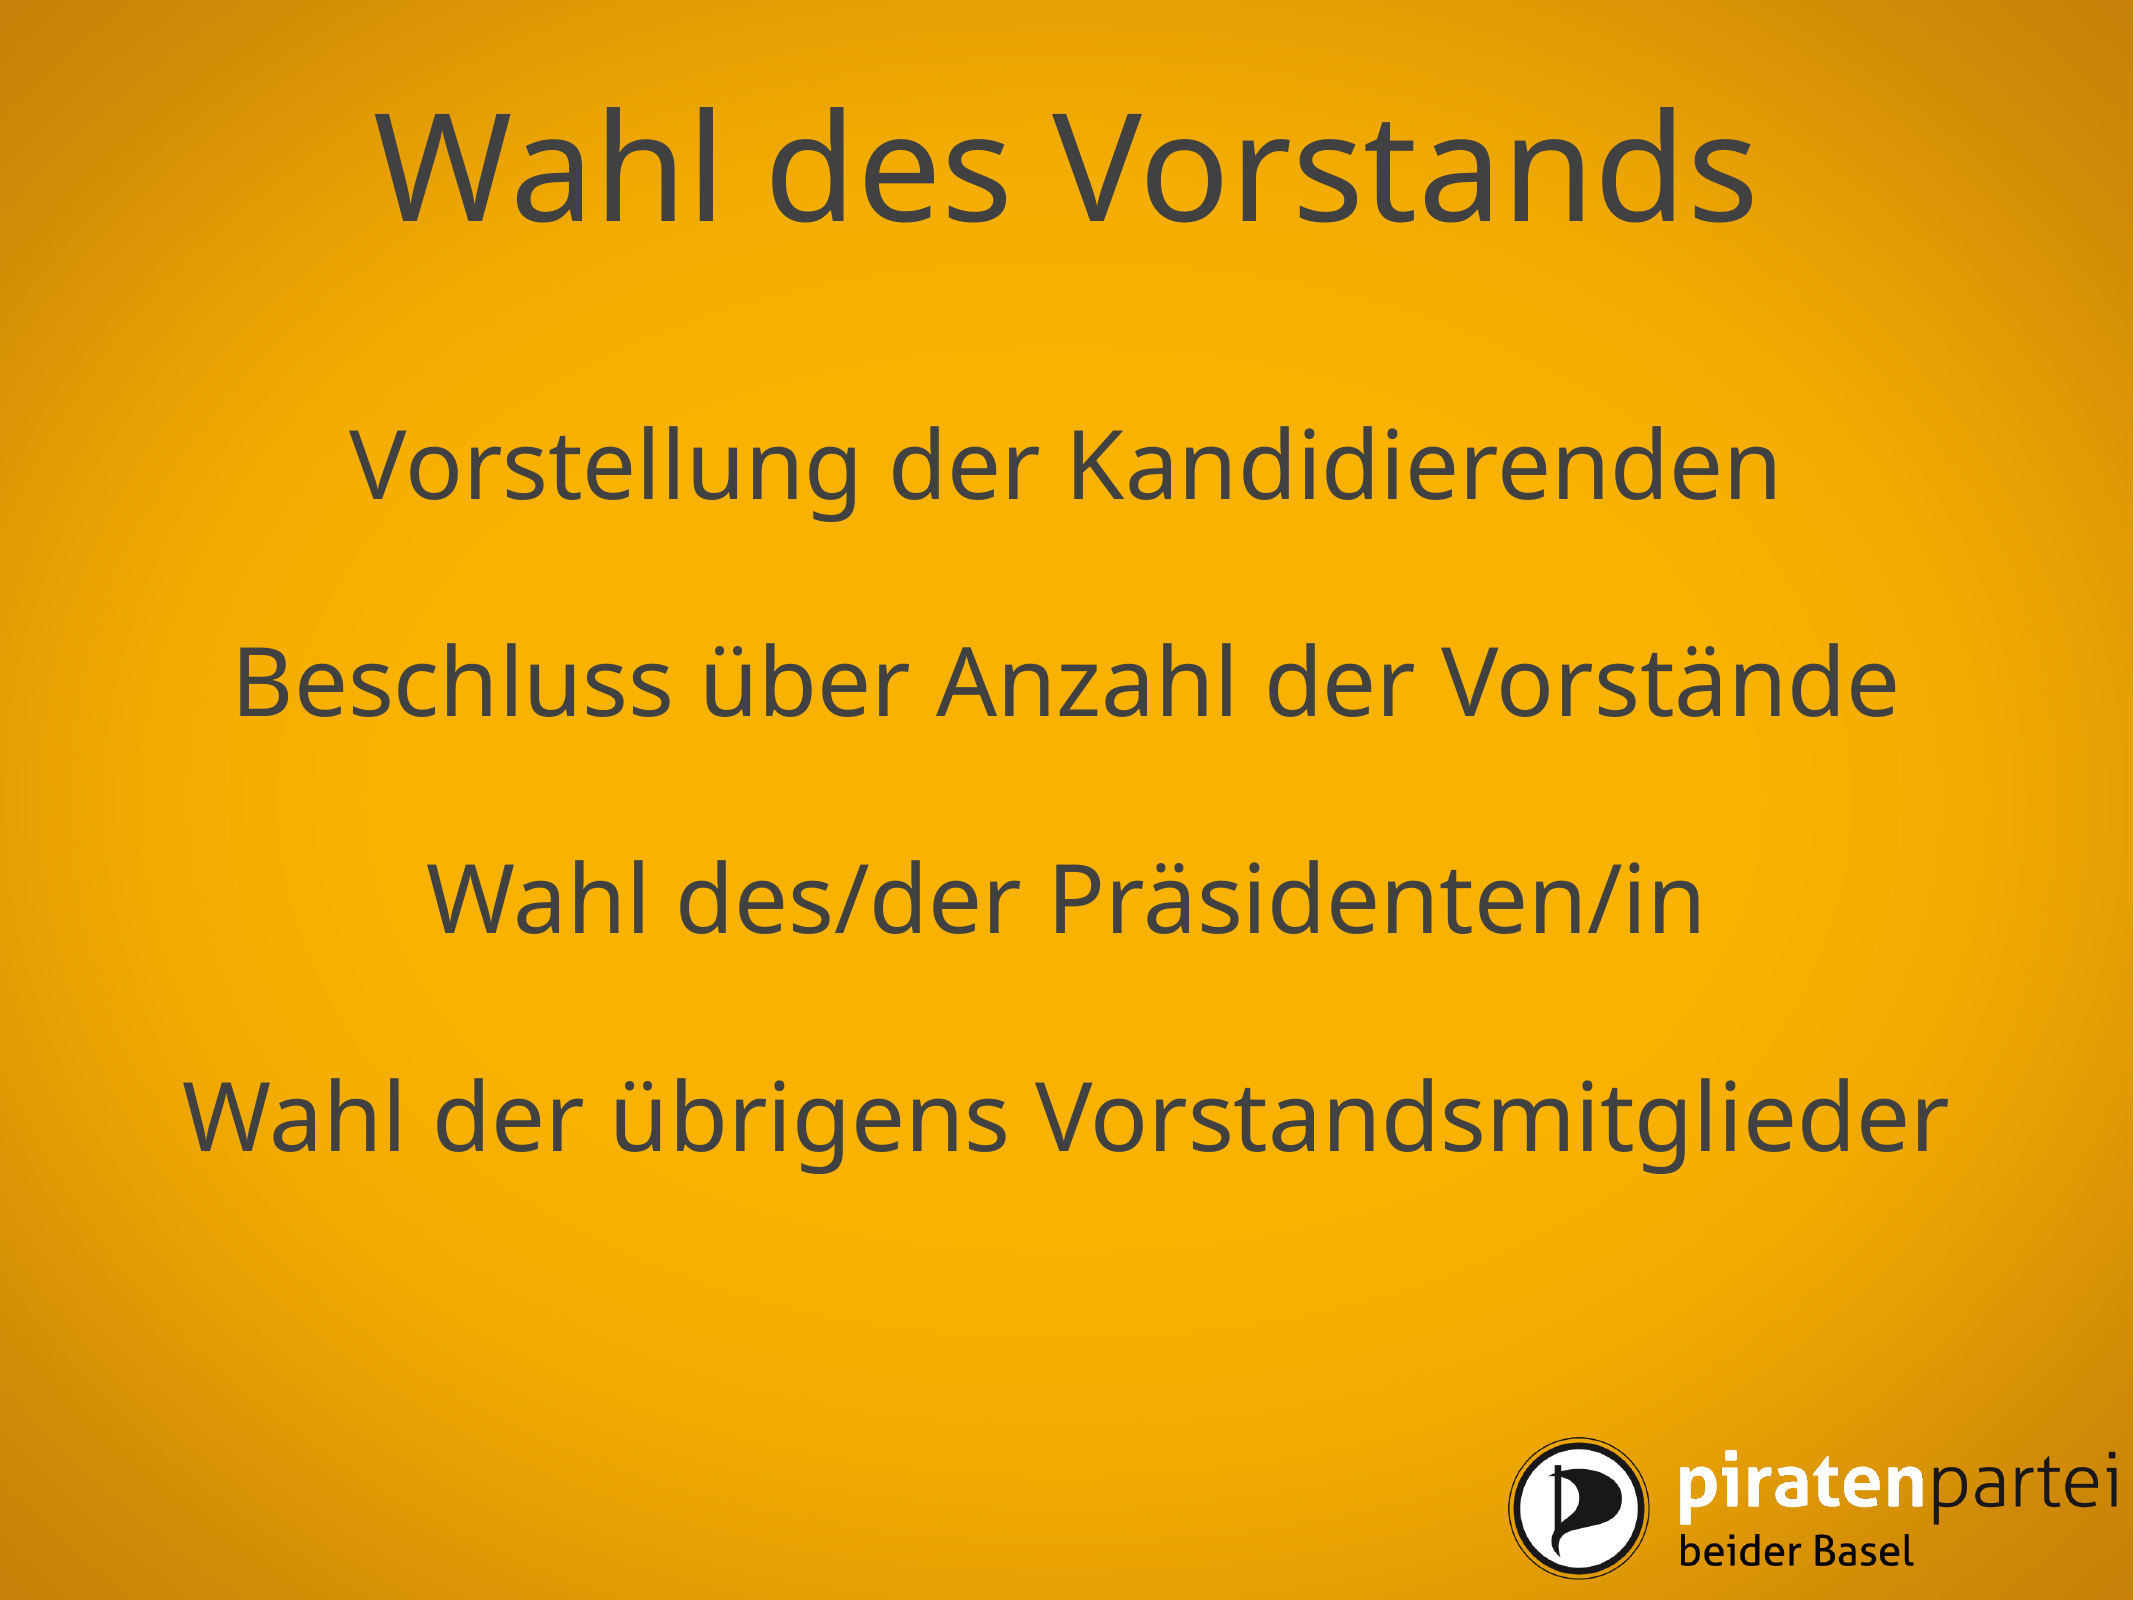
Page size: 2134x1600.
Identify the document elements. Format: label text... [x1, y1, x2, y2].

title Wahl des Vorstands [106, 64, 2027, 331]
list Vorstellung der Kandidierenden Beschluss über Anzahl der Vorstände Wahl des/der Präsidenten/in Wahl der übrigens Vorstandsmitglieder [106, 373, 2027, 1430]
picture [0, 0, 2134, 1600]
